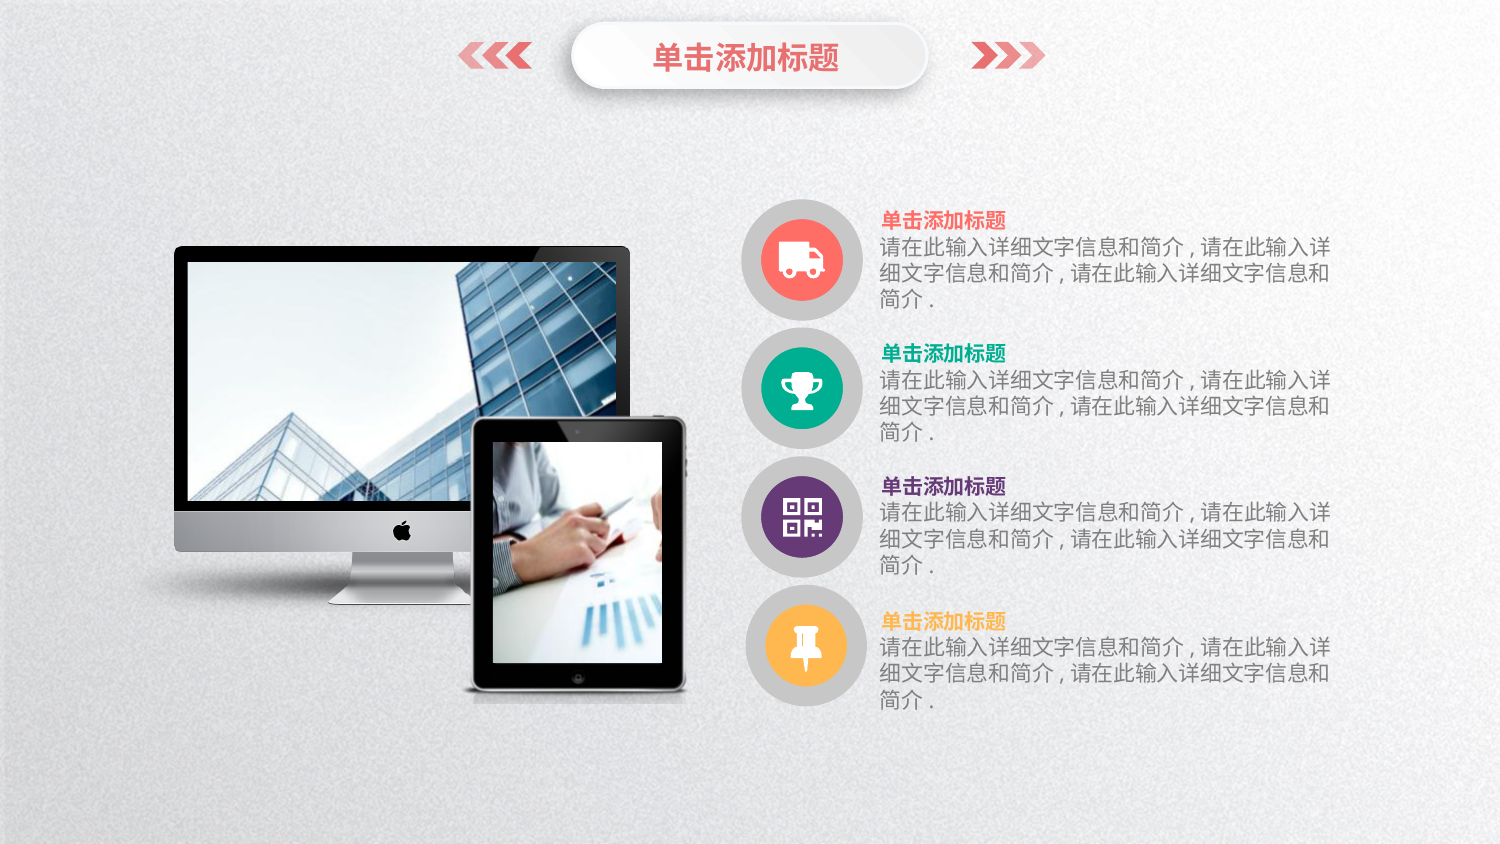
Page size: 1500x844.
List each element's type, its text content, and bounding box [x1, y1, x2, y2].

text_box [457, 407, 697, 704]
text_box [755, 594, 857, 697]
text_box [457, 41, 533, 69]
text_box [130, 226, 671, 637]
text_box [751, 466, 853, 568]
text_box [571, 22, 929, 89]
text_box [865, 333, 1362, 440]
text_box 单击添加标题 [617, 34, 876, 81]
picture [0, 0, 1500, 844]
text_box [865, 600, 1362, 708]
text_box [751, 209, 853, 311]
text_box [865, 466, 1362, 573]
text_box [865, 200, 1362, 307]
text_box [751, 337, 853, 440]
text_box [971, 41, 1046, 69]
